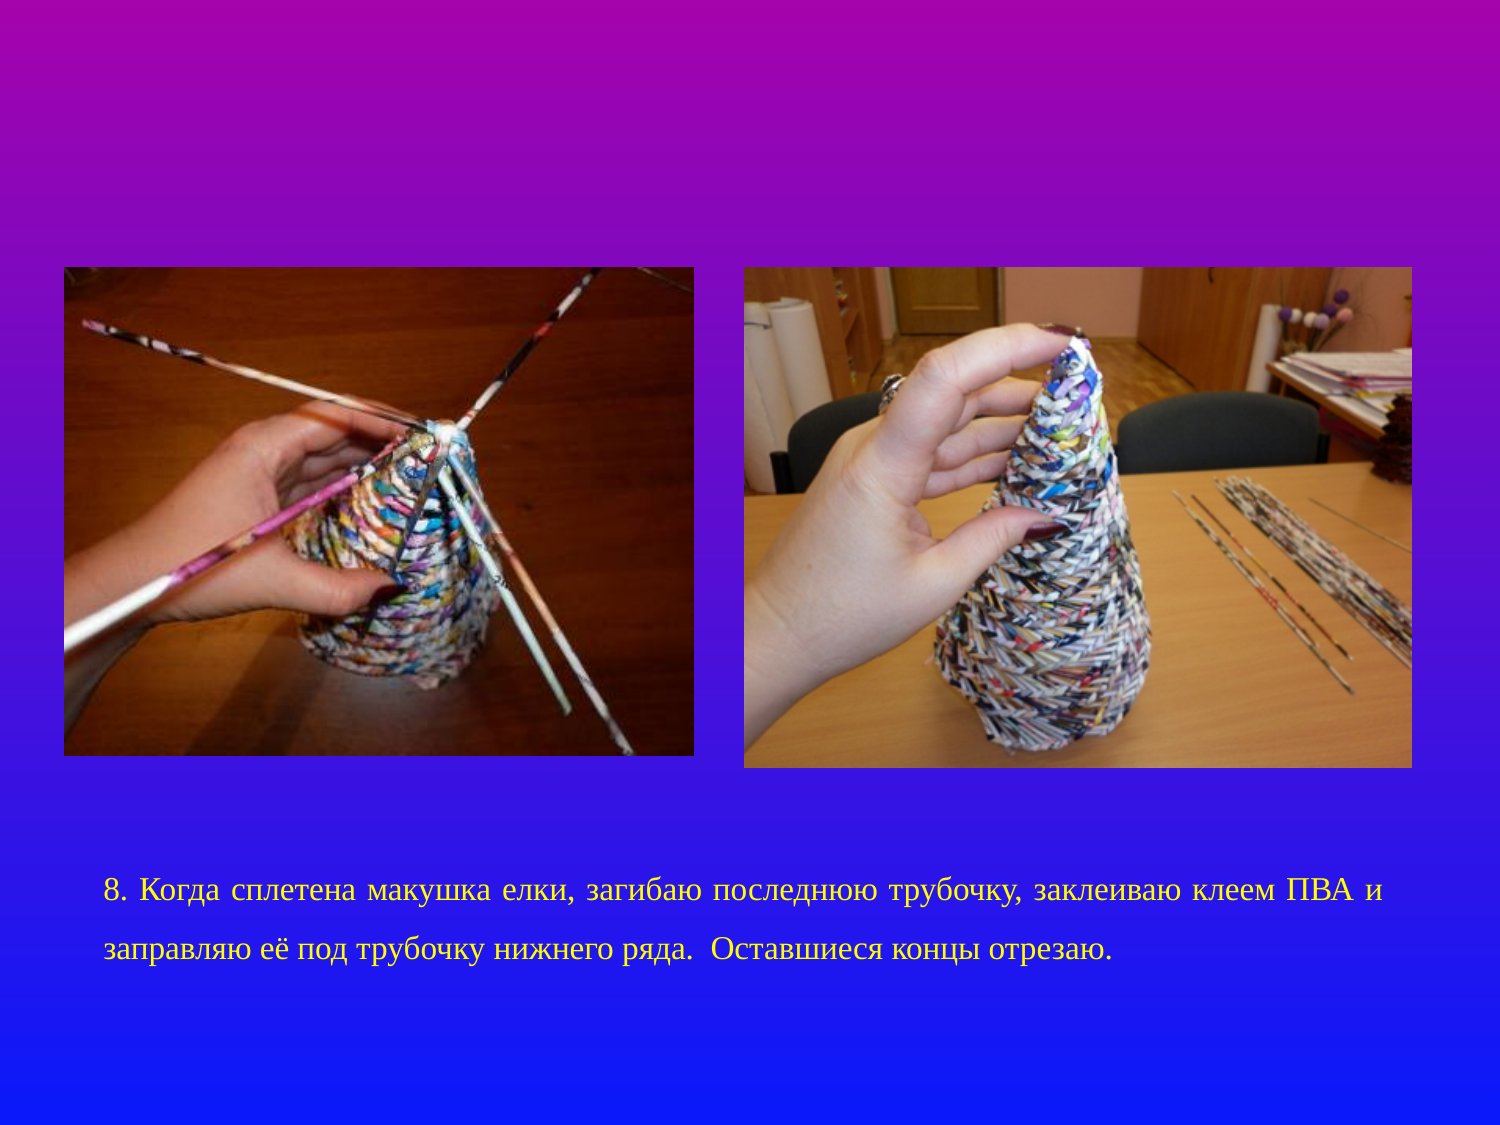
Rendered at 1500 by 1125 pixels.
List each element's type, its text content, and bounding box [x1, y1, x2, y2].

text_box 8. Когда сплетена макушка елки, загибаю последнюю трубочку, заклеиваю клеем ПВА и заправляю её под трубочку нижнего ряда. Оставшиеся концы отрезаю. [88, 839, 1400, 974]
picture [743, 266, 1413, 768]
picture [64, 266, 695, 756]
